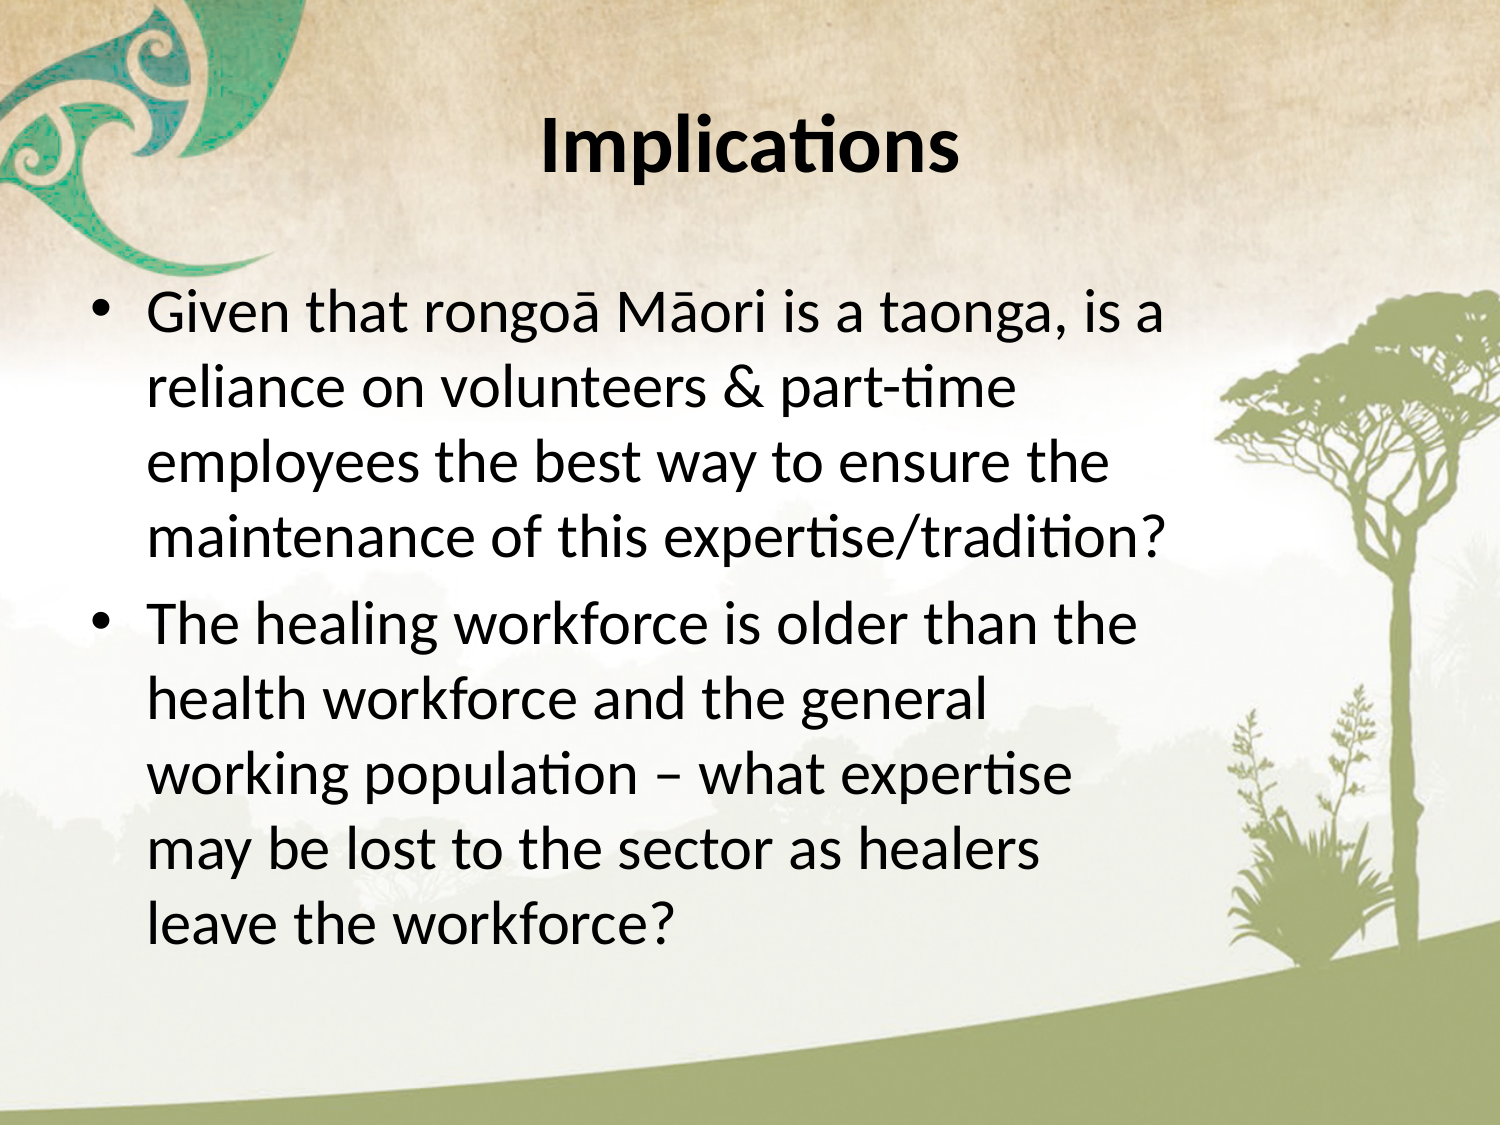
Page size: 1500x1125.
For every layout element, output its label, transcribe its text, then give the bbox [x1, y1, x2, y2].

list Given that rongoā Māori is a taonga, is a reliance on volunteers & part-time employees the best way to ensure the maintenance of this expertise/tradition? The healing workforce is older than the health workforce and the general working population – what expertise may be lost to the sector as healers leave the workforce? [75, 262, 1198, 1052]
title Implications [75, 45, 1425, 233]
picture [0, 0, 1500, 1125]
